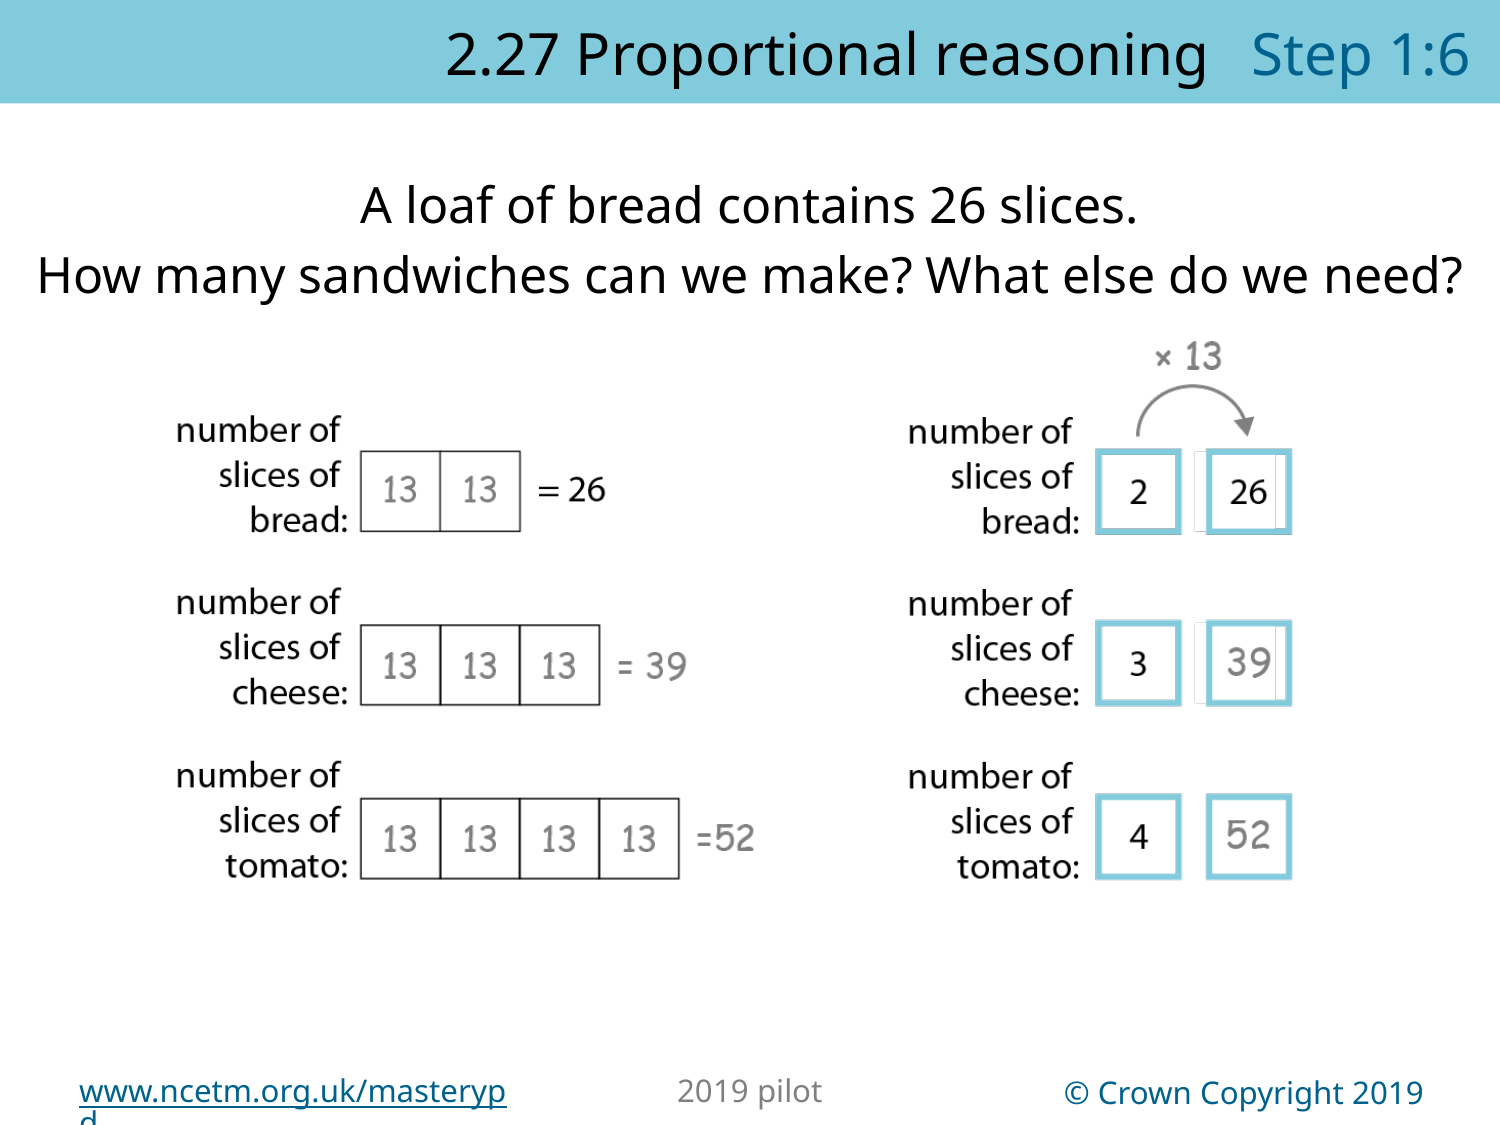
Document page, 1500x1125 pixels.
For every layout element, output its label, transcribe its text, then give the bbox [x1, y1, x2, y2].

text_box A loaf of bread contains 26 slices. How many sandwiches can we make? What else do we need? [21, 165, 1479, 311]
picture [166, 403, 788, 894]
picture [897, 327, 1301, 899]
list 2.27 Proportional reasoning Step 1:6 [0, 0, 1500, 104]
